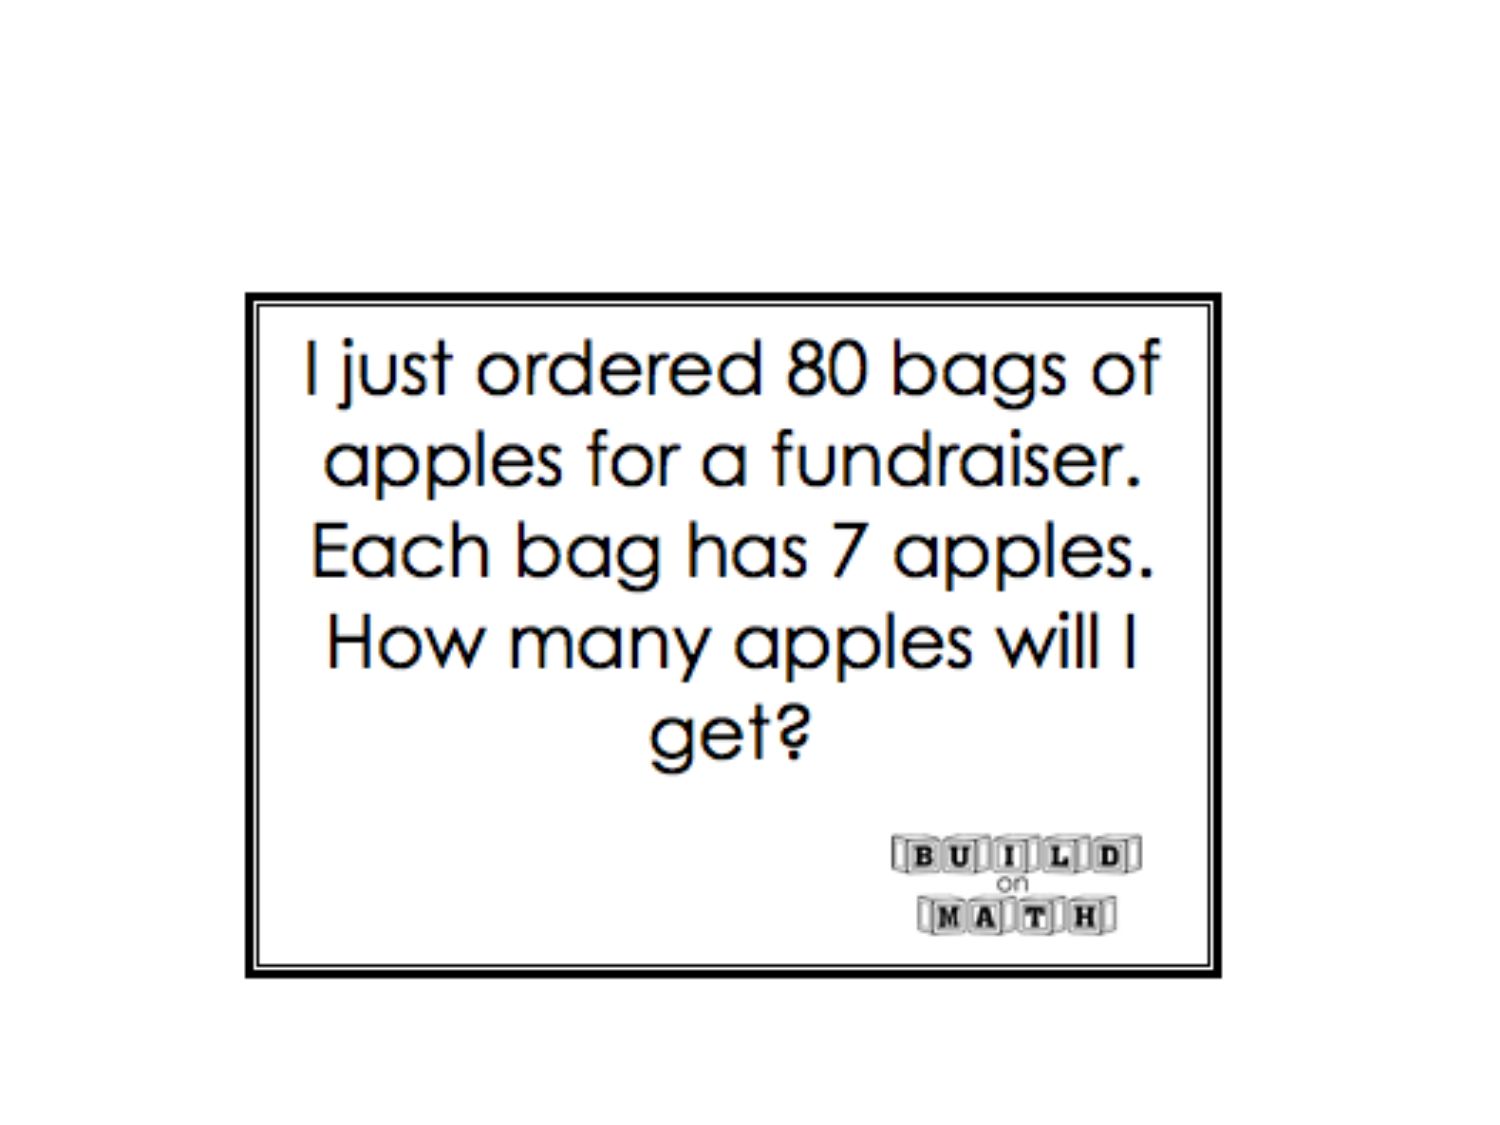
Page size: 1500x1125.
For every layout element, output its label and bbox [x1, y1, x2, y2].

list [74, 262, 1426, 1006]
